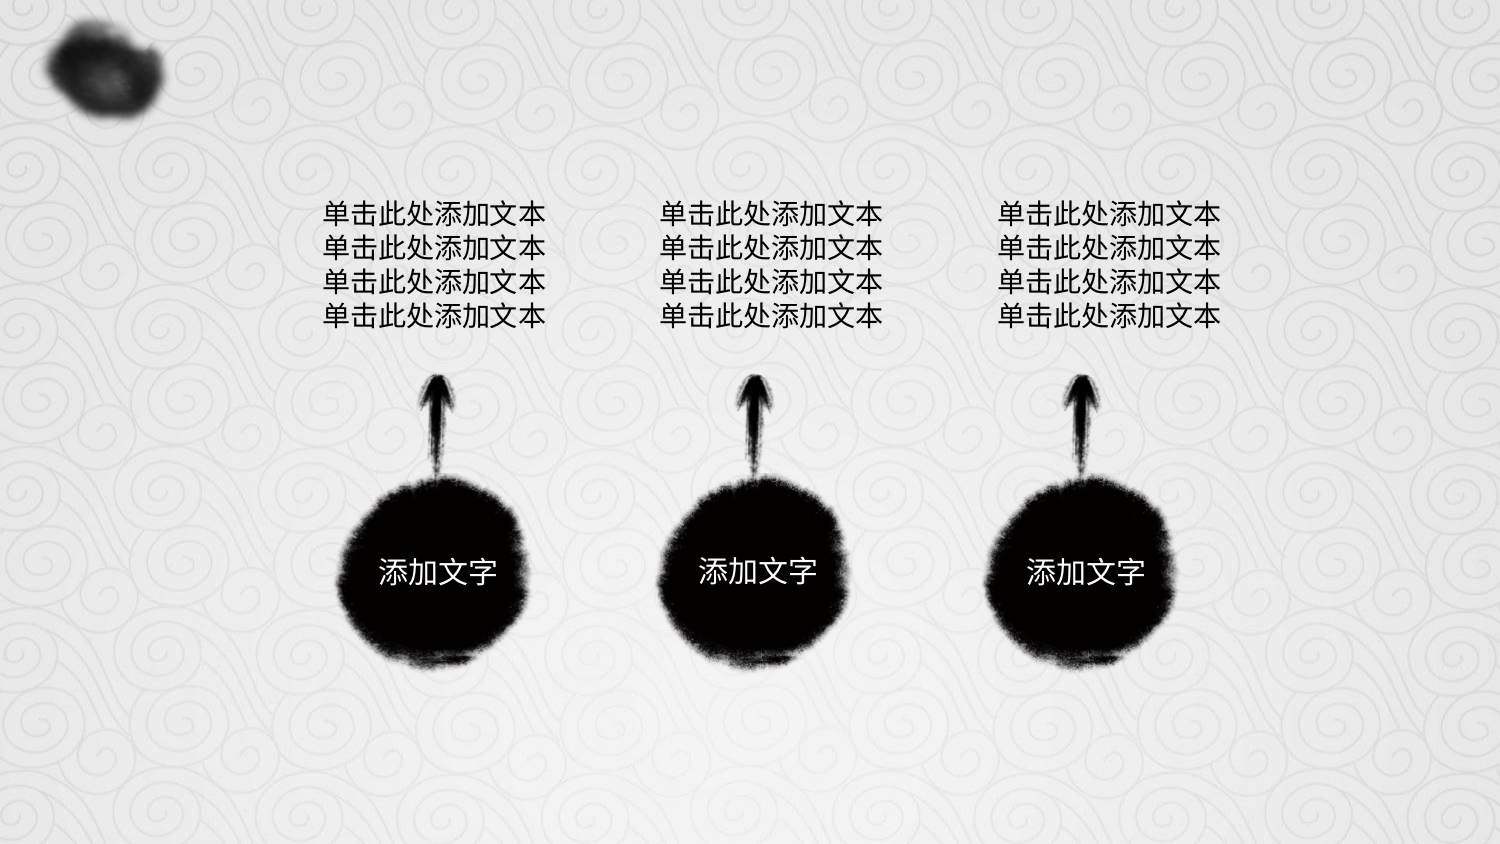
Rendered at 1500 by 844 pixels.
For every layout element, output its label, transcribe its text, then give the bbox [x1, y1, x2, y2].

picture [0, 0, 1500, 844]
text_box 单击此处添加文本 单击此处添加文本 单击此处添加文本 单击此处添加文本 [307, 189, 561, 339]
text_box 单击此处添加文本 单击此处添加文本 单击此处添加文本 单击此处添加文本 [982, 189, 1237, 339]
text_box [330, 473, 543, 692]
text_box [651, 473, 863, 692]
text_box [978, 473, 1190, 692]
text_box 单击此处添加文本 单击此处添加文本 单击此处添加文本 单击此处添加文本 [644, 189, 899, 339]
